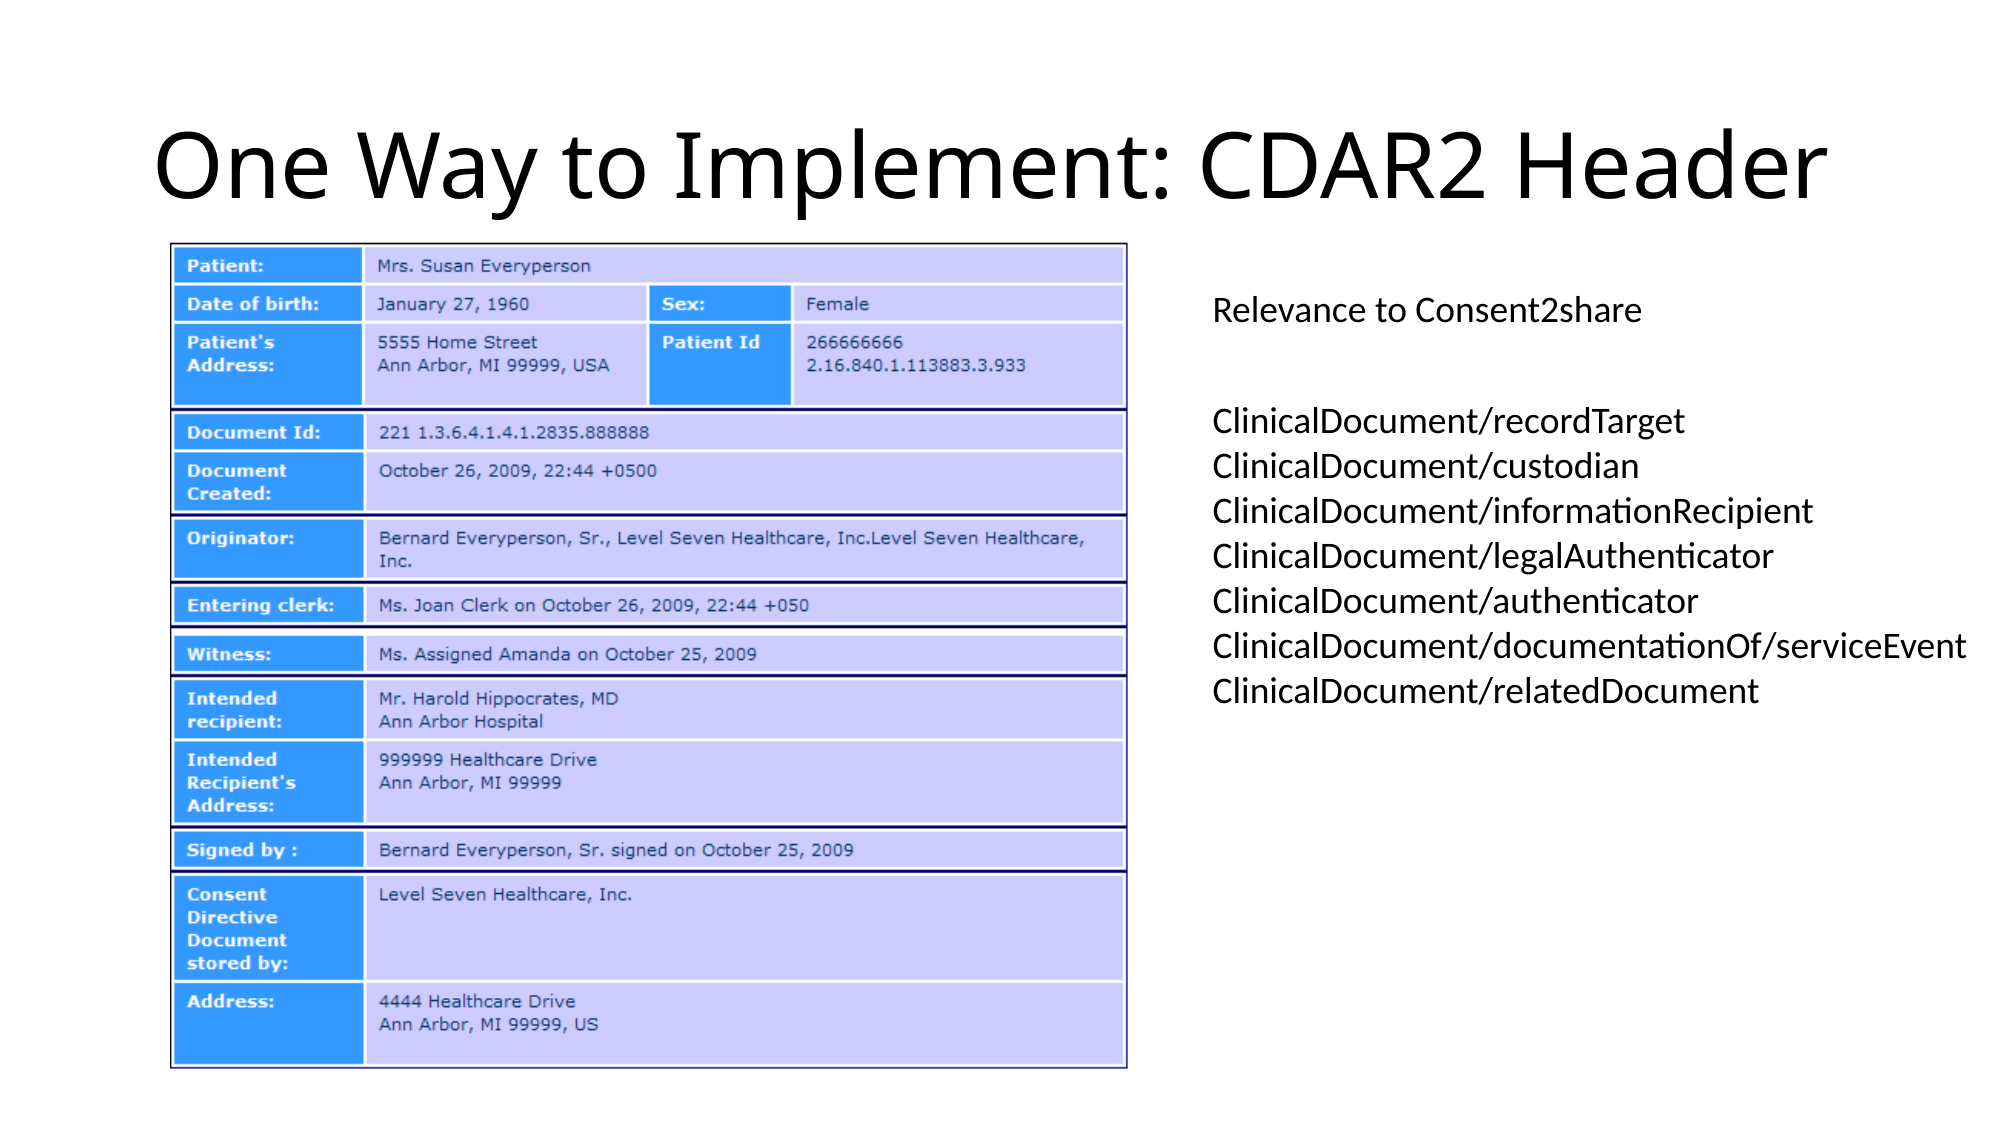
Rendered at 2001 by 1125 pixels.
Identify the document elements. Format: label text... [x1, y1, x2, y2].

text_box Relevance to Consent2share [1197, 277, 1805, 337]
picture [170, 240, 1131, 1075]
text_box ClinicalDocument/recordTarget ClinicalDocument/custodian ClinicalDocument/informationRecipient ClinicalDocument/legalAuthenticator ClinicalDocument/authenticator ClinicalDocument/documentationOf/serviceEvent ClinicalDocument/relatedDocument [1197, 388, 2000, 719]
title One Way to Implement: CDAR2 Header [137, 59, 1863, 278]
